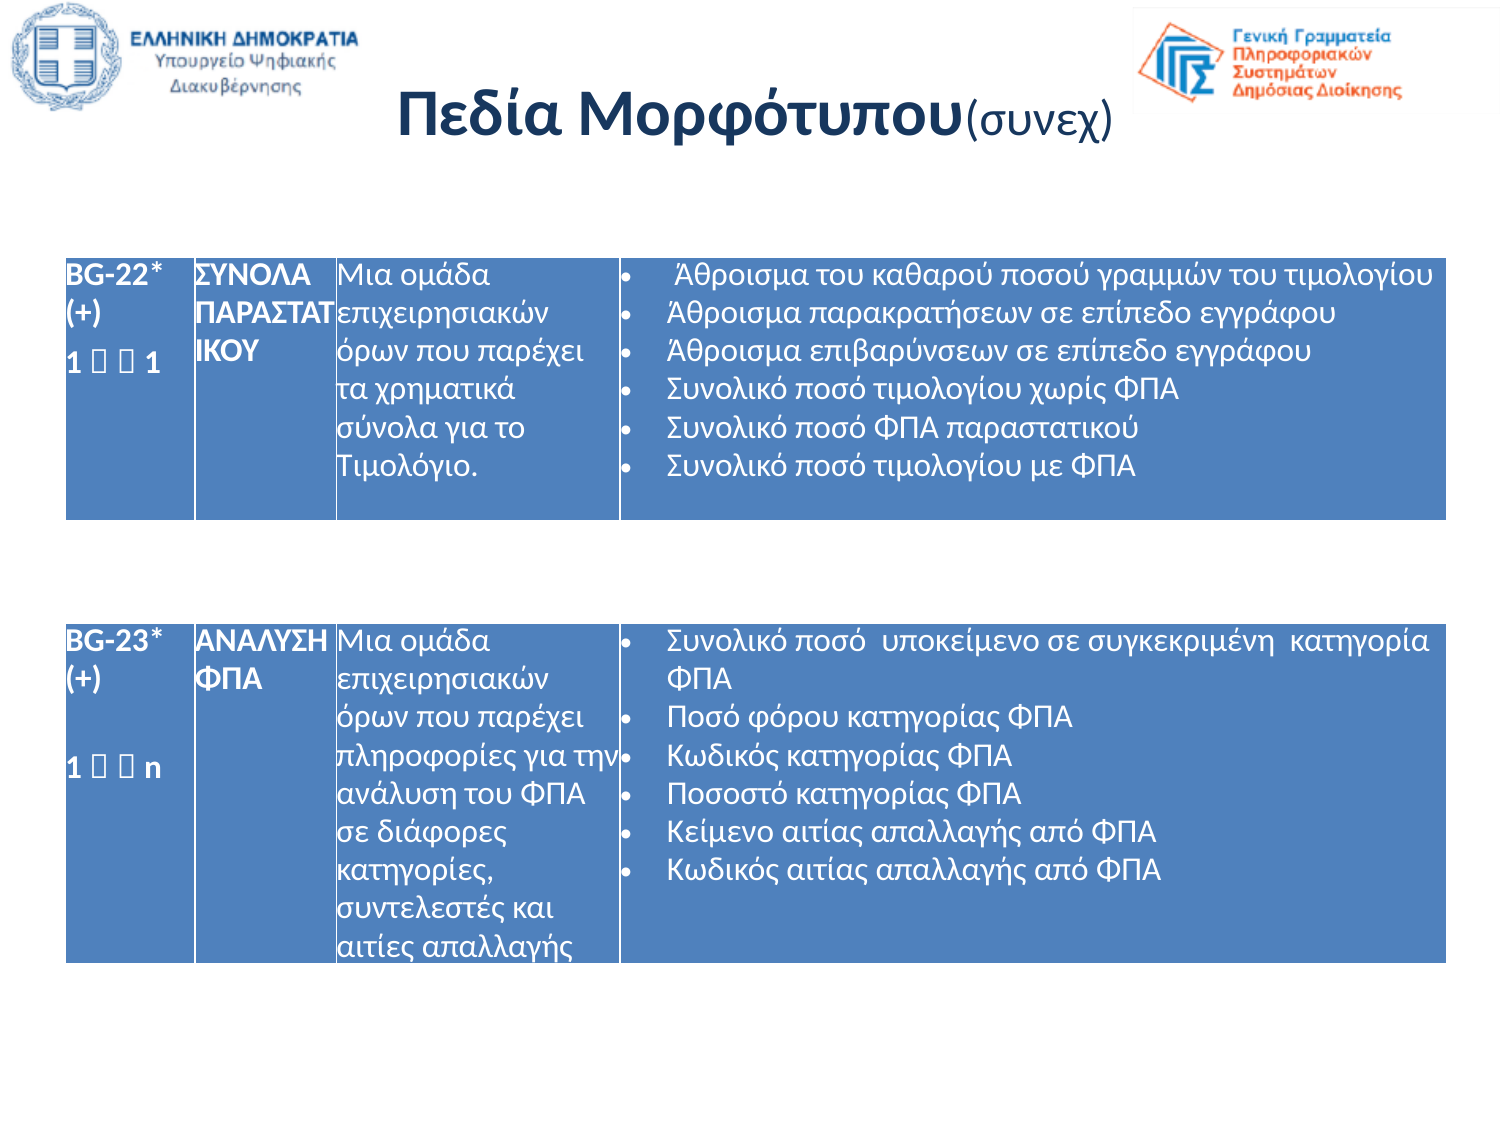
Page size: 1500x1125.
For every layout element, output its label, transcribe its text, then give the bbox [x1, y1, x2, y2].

table_header ΑΝΑΛΥΣΗ ΦΠΑ [196, 624, 336, 963]
table_header Μια ομάδα επιχειρησιακών όρων που παρέχει τα χρηματικά σύνολα για το Τιμολόγιο. [337, 258, 619, 520]
table_header ΣΥΝΟΛΑ ΠΑΡΑΣΤΑΤΙΚΟΥ [196, 258, 336, 520]
table_header Άθροισμα του καθαρού ποσού γραμμών του τιμολογίου Άθροισμα παρακρατήσεων σε επίπεδο εγγράφου Άθροισμα επιβαρύνσεων σε επίπεδο εγγράφου Συνολικό ποσό τιμολογίου χωρίς ΦΠΑ Συνολικό ποσό ΦΠΑ παραστατικού Συνολικό ποσό τιμολογίου με ΦΠΑ [621, 258, 1446, 520]
table_header BG-22* (+) 1   1 [66, 258, 194, 520]
table_header Συνολικό ποσό υποκείμενο σε συγκεκριμένη κατηγορία ΦΠΑ Ποσό φόρου κατηγορίας ΦΠΑ Κωδικός κατηγορίας ΦΠΑ Ποσοστό κατηγορίας ΦΠΑ Κείμενο αιτίας απαλλαγής από ΦΠΑ Κωδικός αιτίας απαλλαγής από ΦΠΑ [621, 624, 1446, 963]
table_header Μια ομάδα επιχειρησιακών όρων που παρέχει πληροφορίες για την ανάλυση του ΦΠΑ σε διάφορες κατηγορίες, συντελεστές και αιτίες απαλλαγής [337, 624, 619, 963]
table_header BG-23* (+) 1   n [66, 624, 194, 963]
text_box Πεδία Μορφότυπου(συνεχ) [277, 78, 1235, 185]
